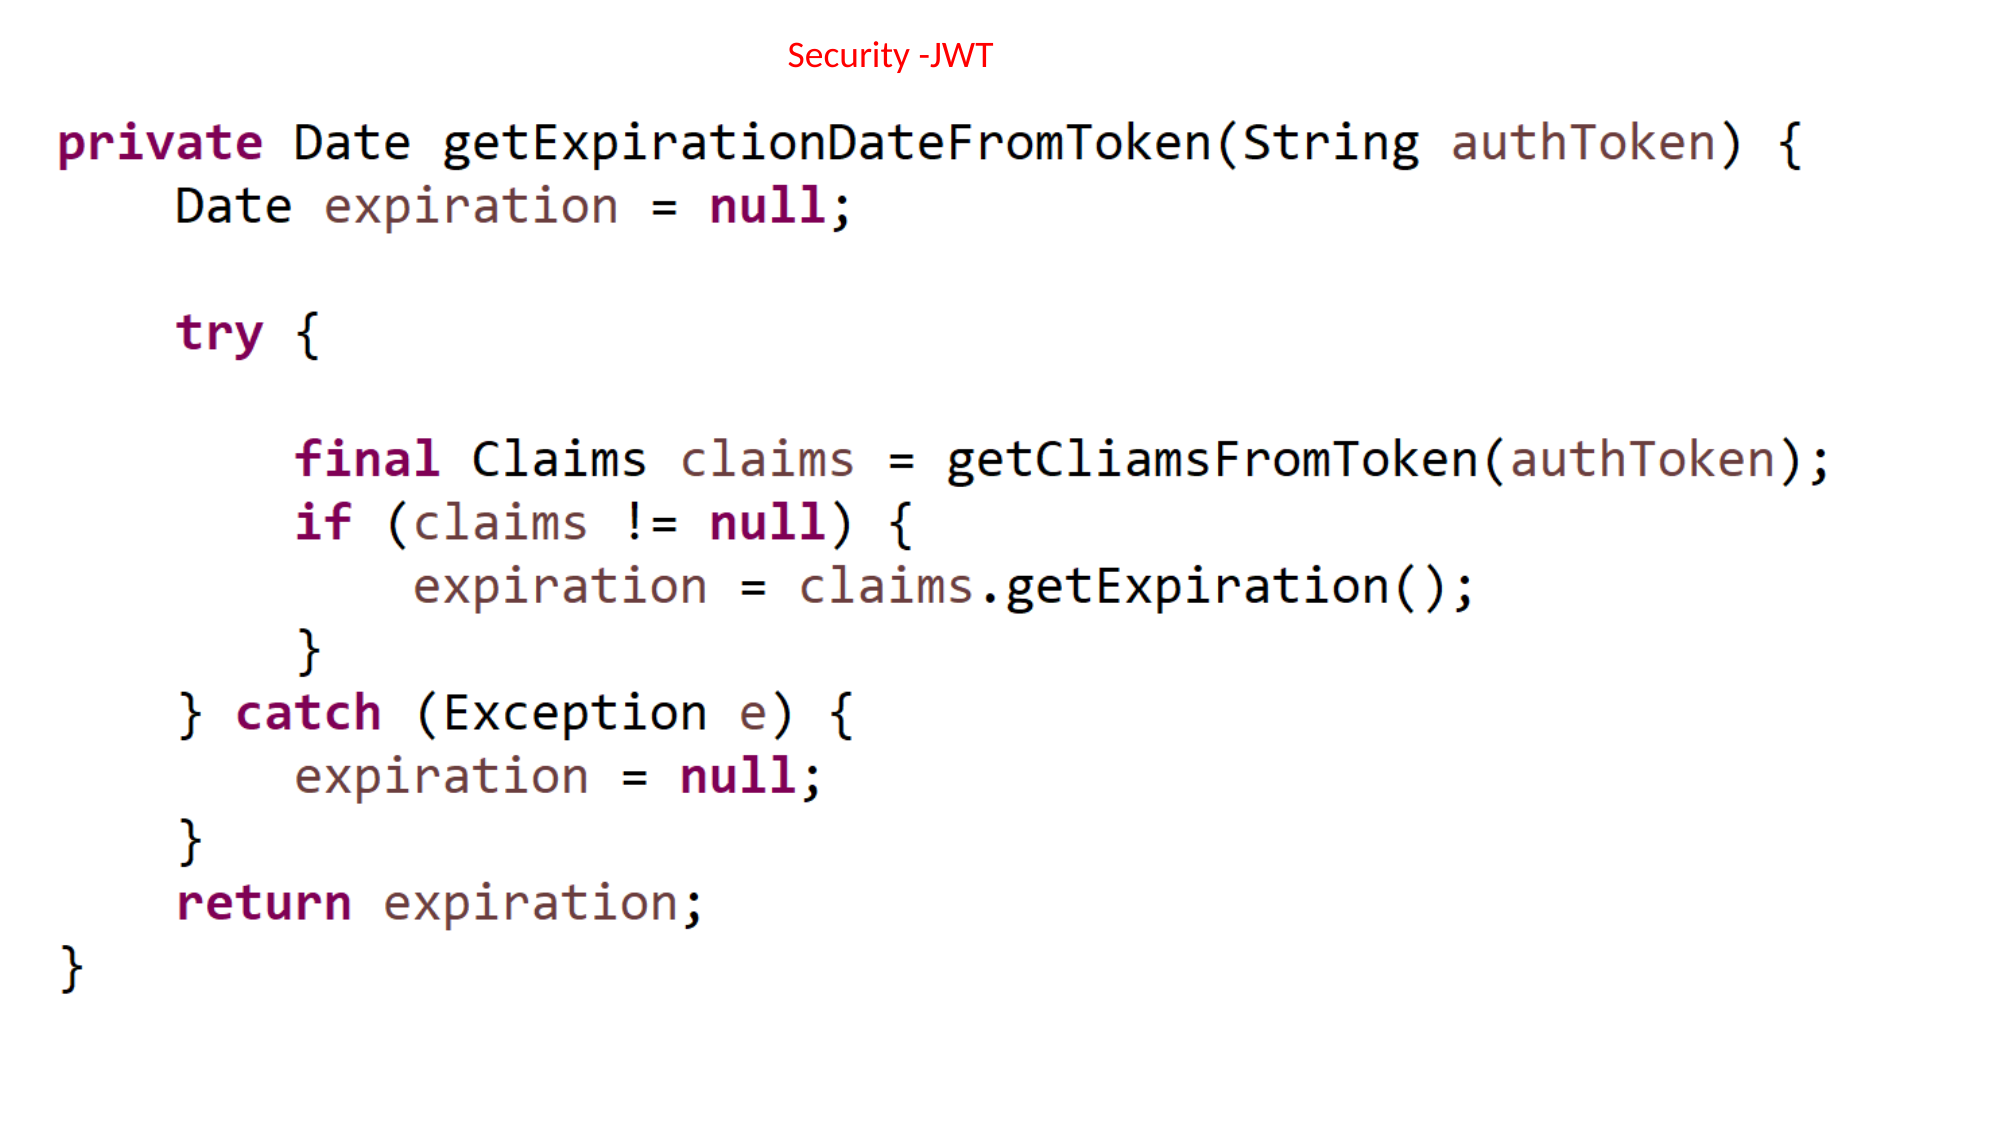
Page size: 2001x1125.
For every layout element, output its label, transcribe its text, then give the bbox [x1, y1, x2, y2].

picture [0, 88, 2000, 1037]
text_box Security -JWT [368, 16, 1413, 88]
